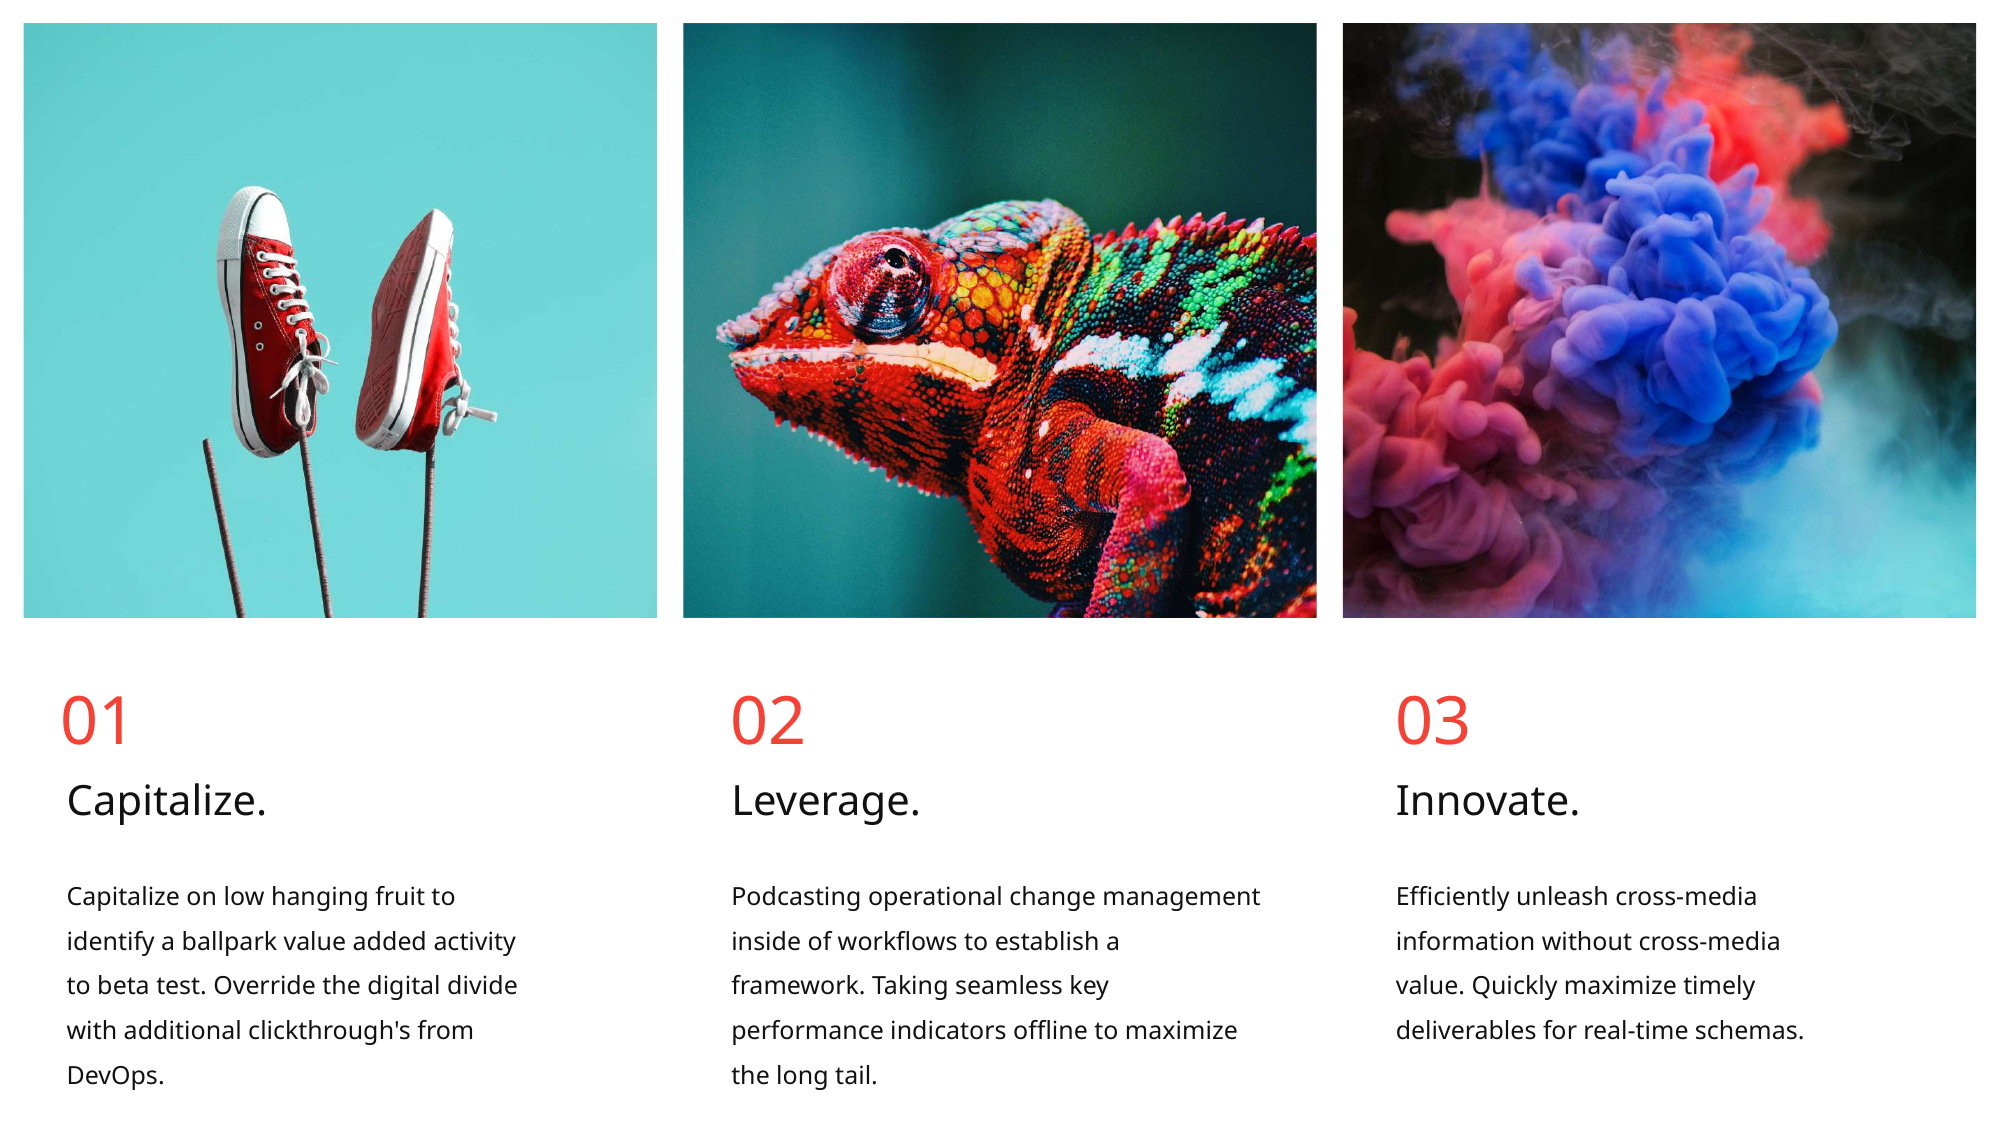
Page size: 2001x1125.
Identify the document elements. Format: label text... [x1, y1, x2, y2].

picture [683, 23, 1317, 618]
text_box 03 [1395, 677, 1472, 758]
text_box Capitalize on low hanging fruit to identify a ballpark value added activity to beta test. Override the digital divide with additional clickthrough's from DevOps. [66, 865, 524, 1090]
text_box 01 [60, 677, 138, 758]
picture [23, 23, 658, 618]
text_box 02 [730, 677, 807, 758]
text_box Podcasting operational change management inside of workflows to establish a framework. Taking seamless key performance indicators offline to maximize the long tail. [731, 865, 1262, 1090]
picture [1342, 23, 1977, 618]
text_box Capitalize. [66, 773, 421, 824]
text_box Efficiently unleash cross-media information without cross-media value. Quickly maximize timely deliverables for real-time schemas. [1395, 865, 1853, 1045]
text_box Innovate. [1395, 773, 1751, 824]
text_box Leverage. [731, 773, 1086, 824]
